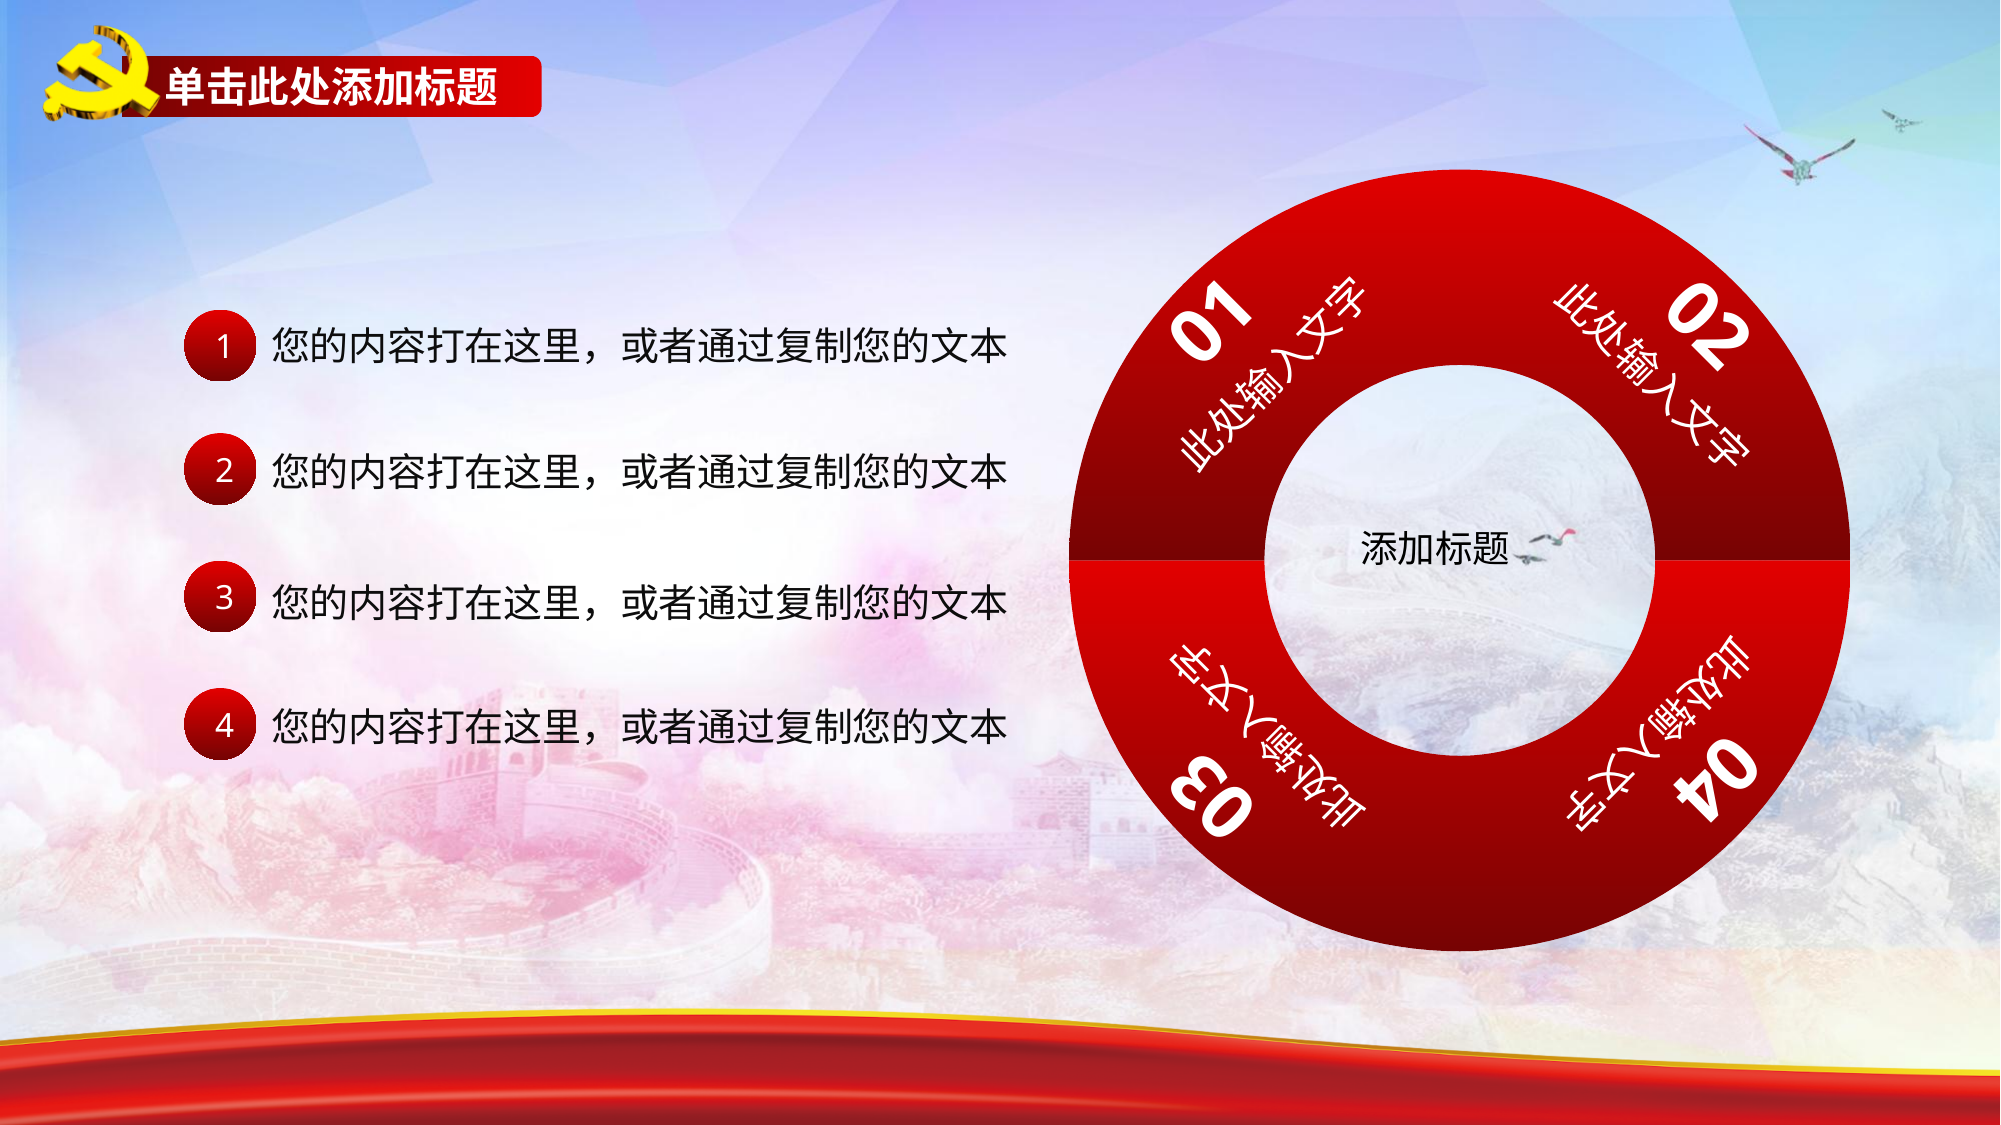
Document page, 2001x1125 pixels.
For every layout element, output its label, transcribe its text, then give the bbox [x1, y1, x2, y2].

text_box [848, 153, 2000, 968]
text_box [184, 560, 848, 634]
text_box 单击此处添加标题 [178, 53, 514, 119]
picture [0, 0, 2001, 1125]
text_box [184, 433, 848, 505]
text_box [184, 309, 848, 382]
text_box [184, 687, 848, 760]
text_box [514, 54, 543, 118]
